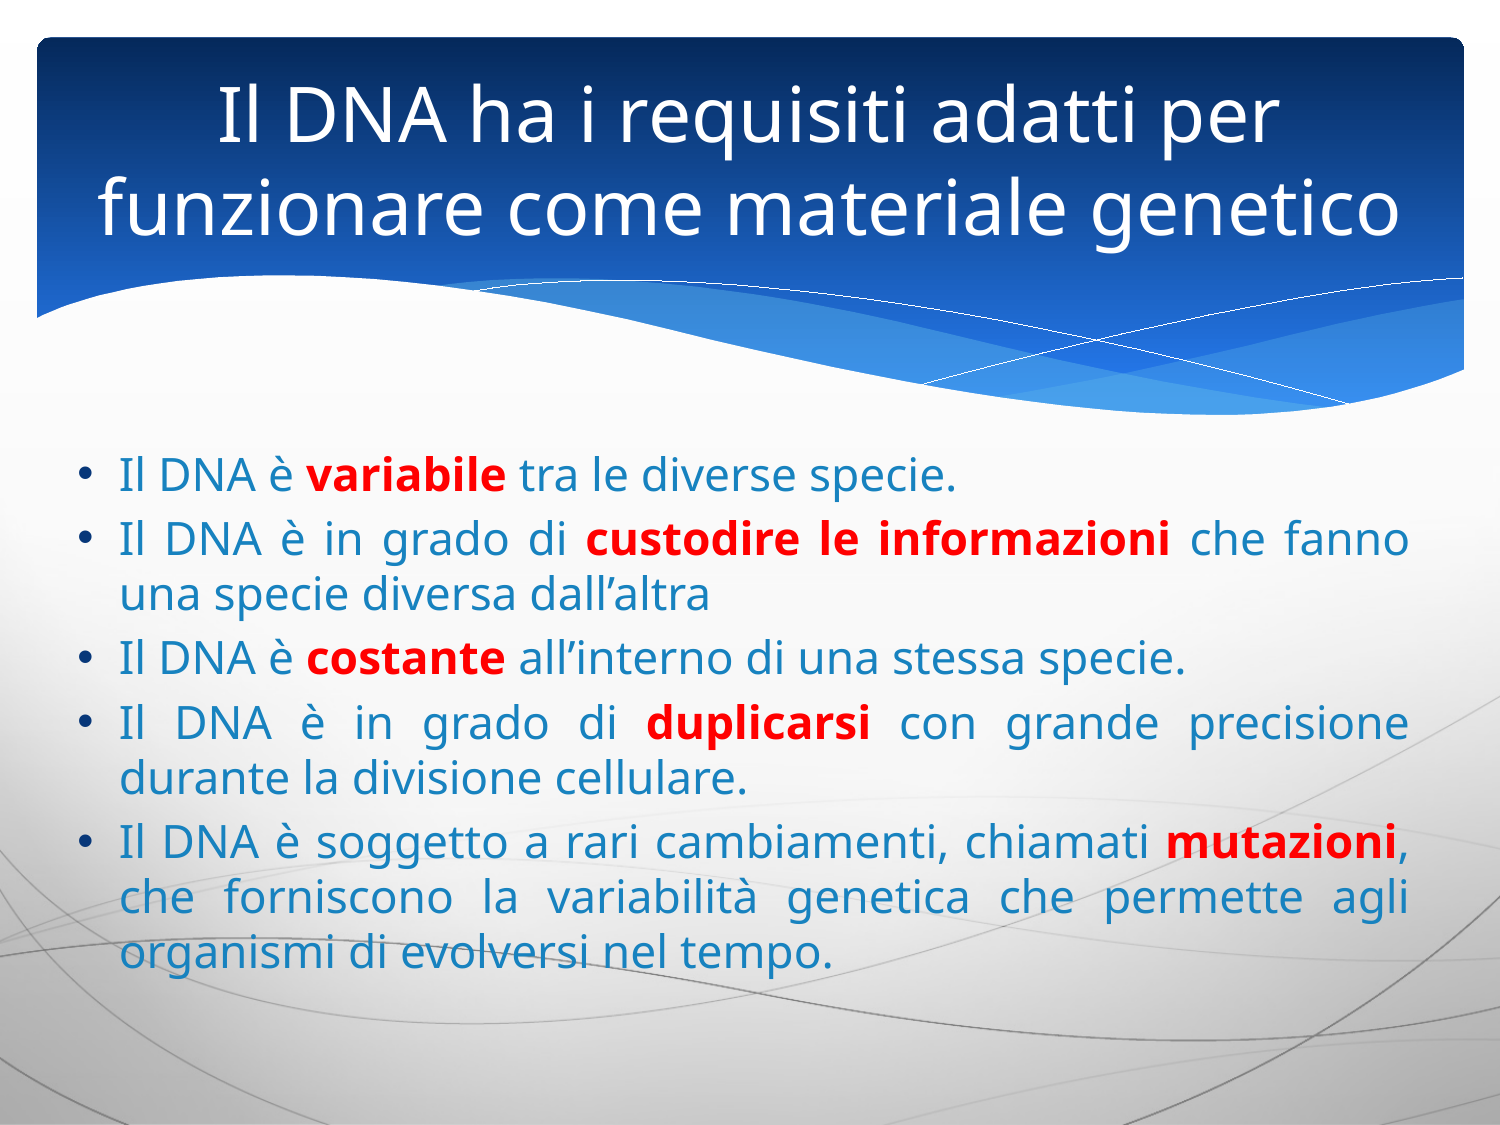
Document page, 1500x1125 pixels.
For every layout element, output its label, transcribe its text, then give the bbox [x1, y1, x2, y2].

list Il DNA è variabile tra le diverse specie. Il DNA è in grado di custodire le informazioni che fanno una specie diversa dall’altra Il DNA è costante all’interno di una stessa specie. Il DNA è in grado di duplicarsi con grande precisione durante la divisione cellulare. Il DNA è soggetto a rari cambiamenti, chiamati mutazioni, che forniscono la variabilità genetica che permette agli organismi di evolversi nel tempo. [62, 437, 1425, 988]
title Il DNA ha i requisiti adatti per funzionare come materiale genetico [75, 55, 1425, 261]
